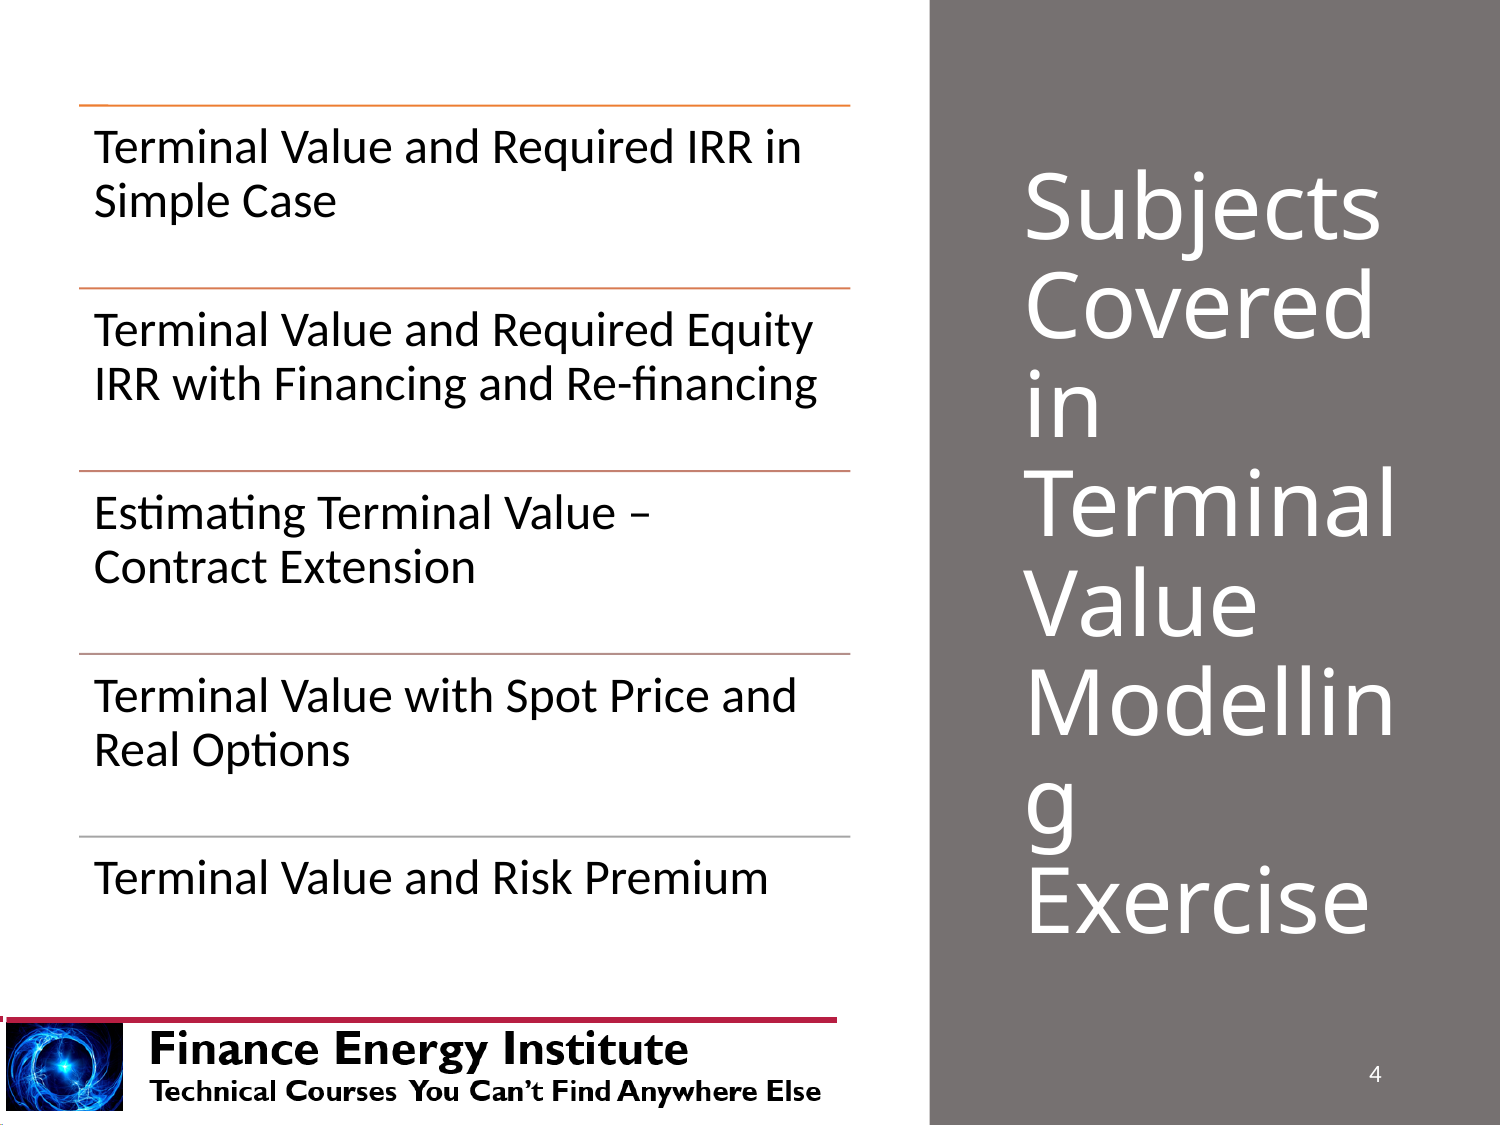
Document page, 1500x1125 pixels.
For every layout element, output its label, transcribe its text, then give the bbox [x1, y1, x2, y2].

title Subjects Covered in Terminal Value Modelling Exercise [1008, 105, 1461, 1009]
text_box [929, 0, 1500, 1125]
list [78, 105, 851, 1020]
picture [0, 1006, 837, 1125]
slide_number 4 [1059, 1042, 1397, 1103]
